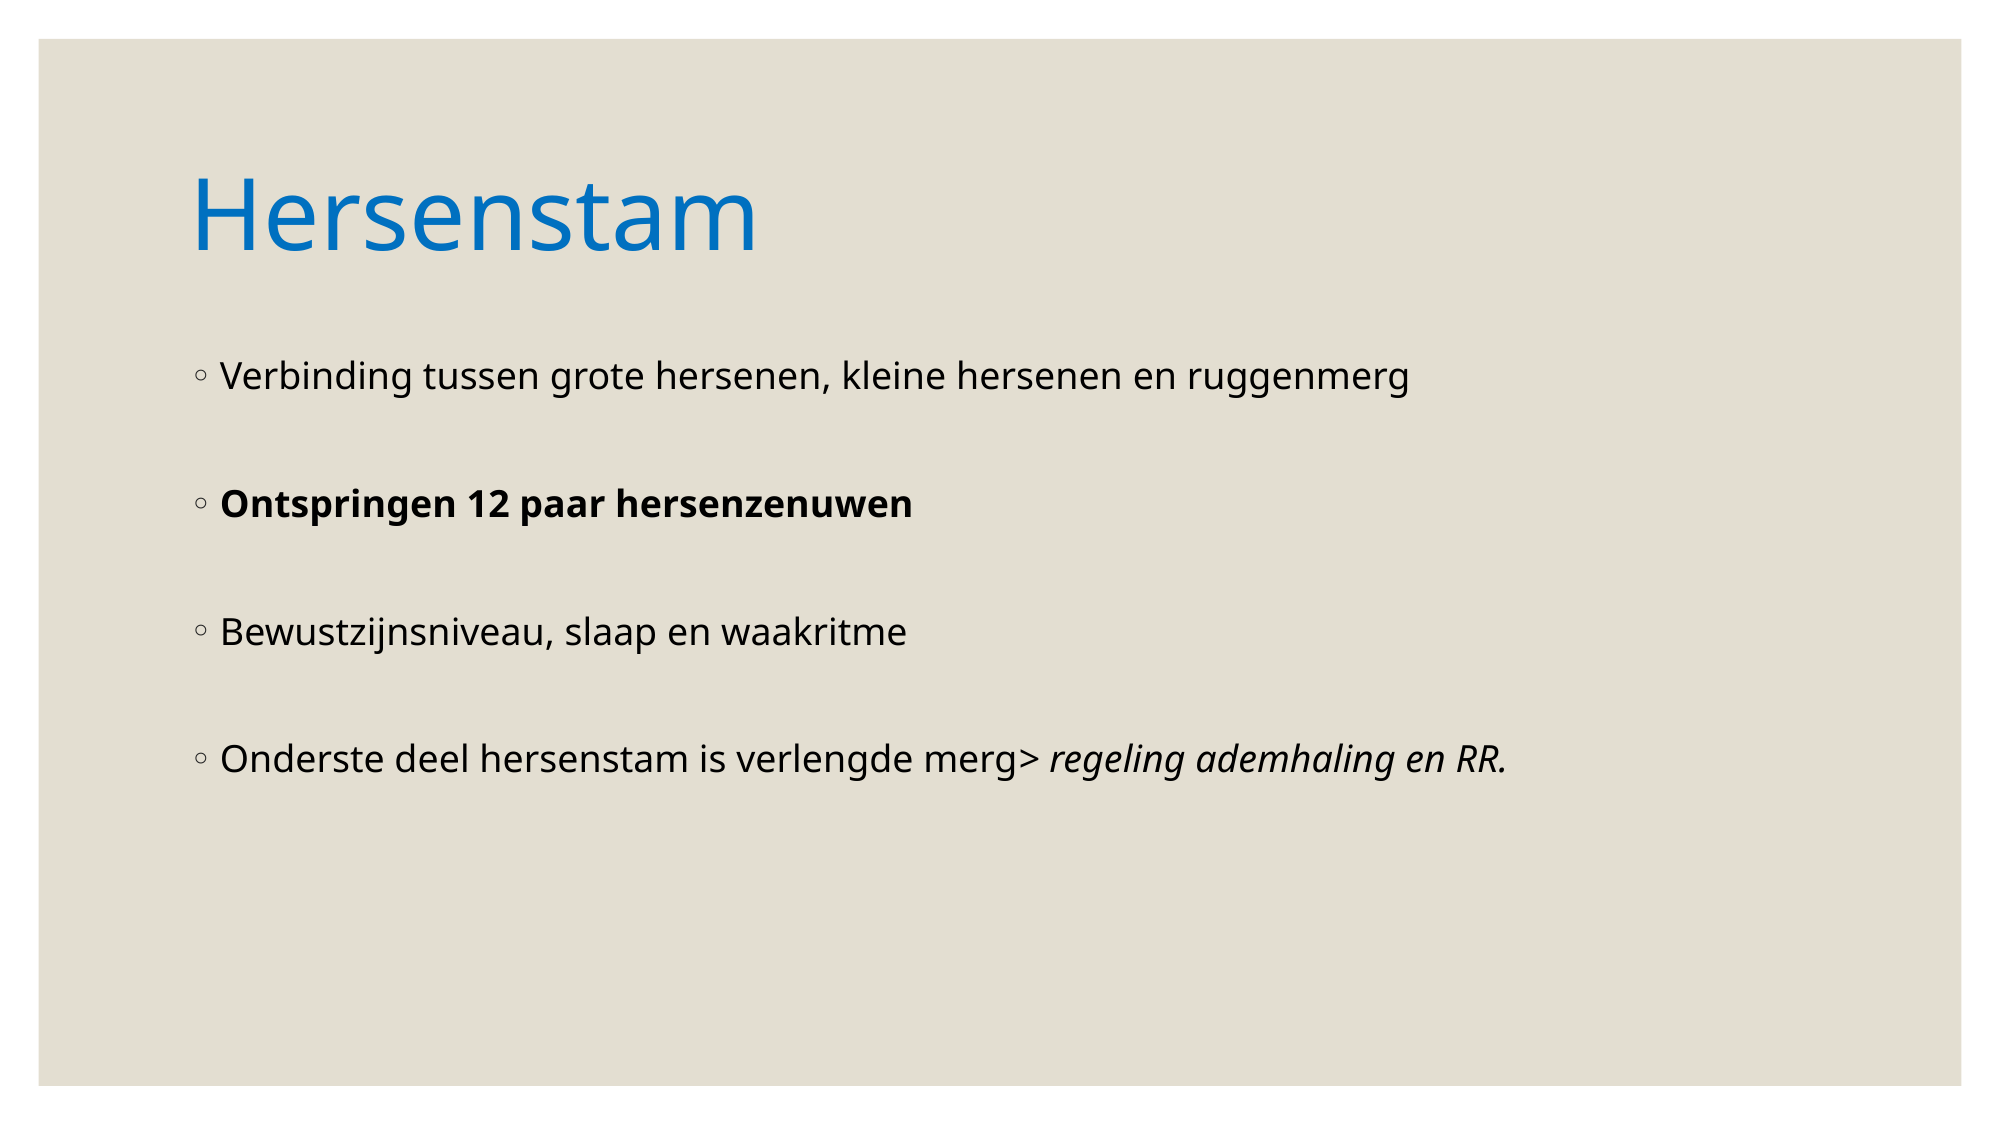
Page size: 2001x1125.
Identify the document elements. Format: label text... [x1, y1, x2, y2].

list Verbinding tussen grote hersenen, kleine hersenen en ruggenmerg Ontspringen 12 paar hersenzenuwen Bewustzijnsniveau, slaap en waakritme Onderste deel hersenstam is verlengde merg> regeling ademhaling en RR. [174, 345, 1825, 990]
title Hersenstam [174, 105, 1825, 331]
